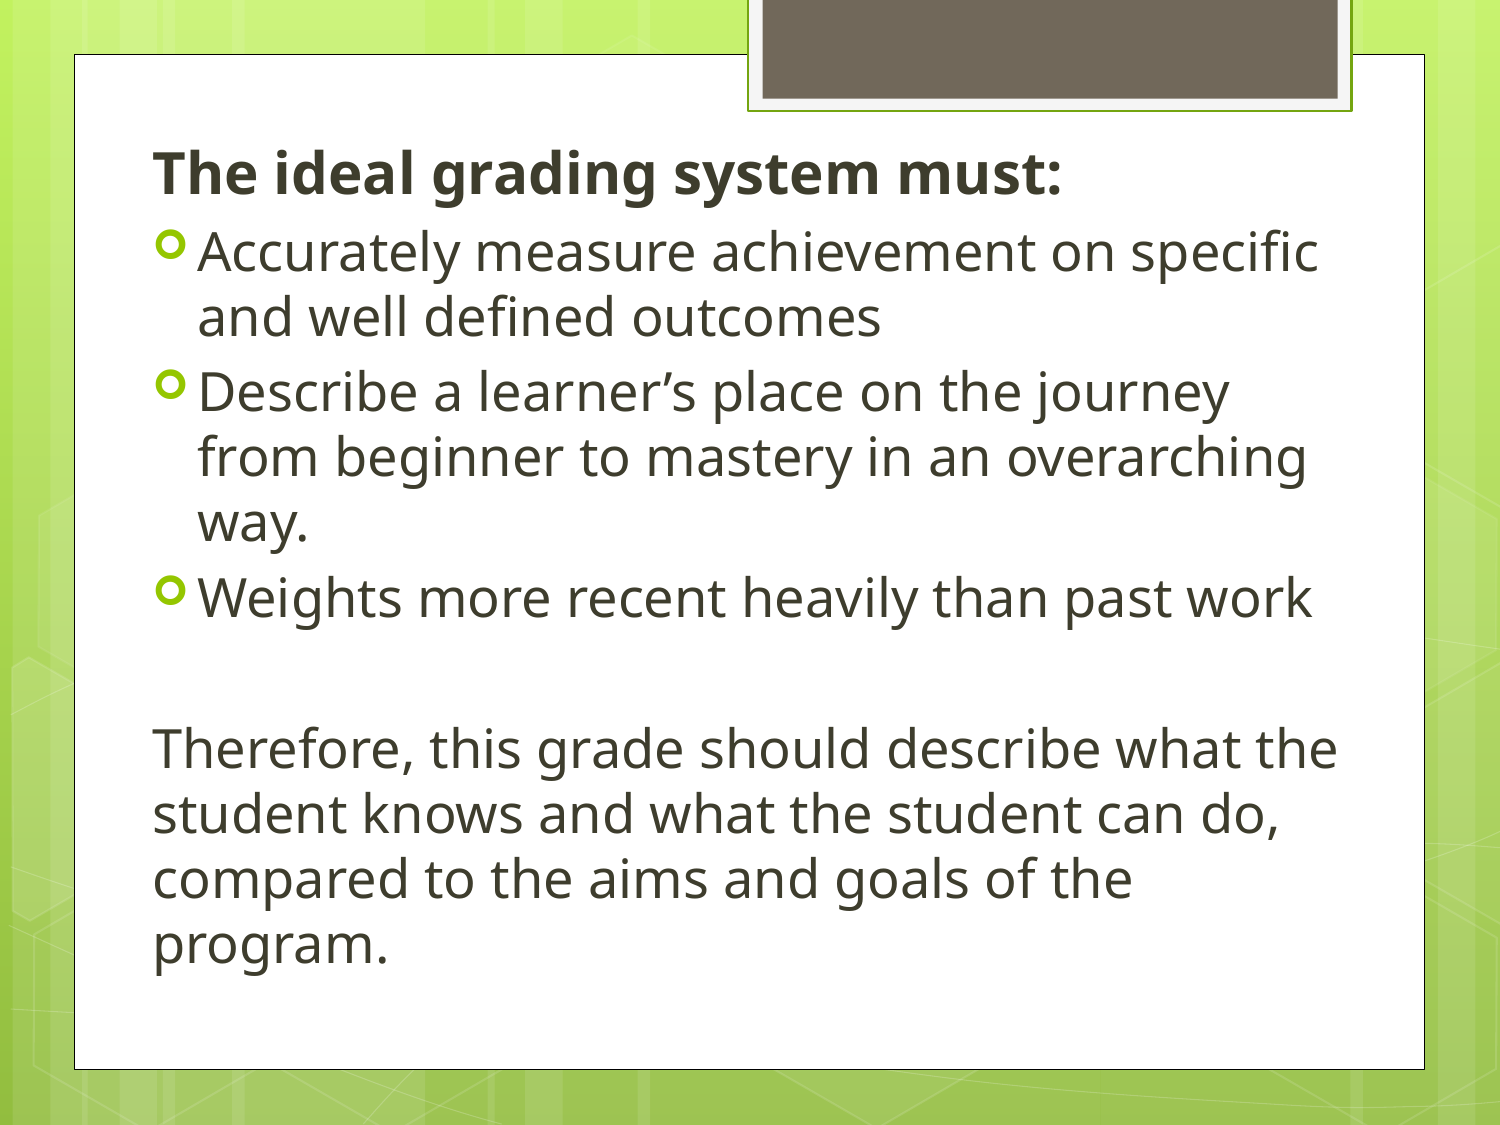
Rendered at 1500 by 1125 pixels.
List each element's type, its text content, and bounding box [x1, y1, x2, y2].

list The ideal grading system must: Accurately measure achievement on specific and well defined outcomes Describe a learner’s place on the journey from beginner to mastery in an overarching way. Weights more recent heavily than past work Therefore, this grade should describe what the student knows and what the student can do, compared to the aims and goals of the program. [126, 128, 1376, 957]
